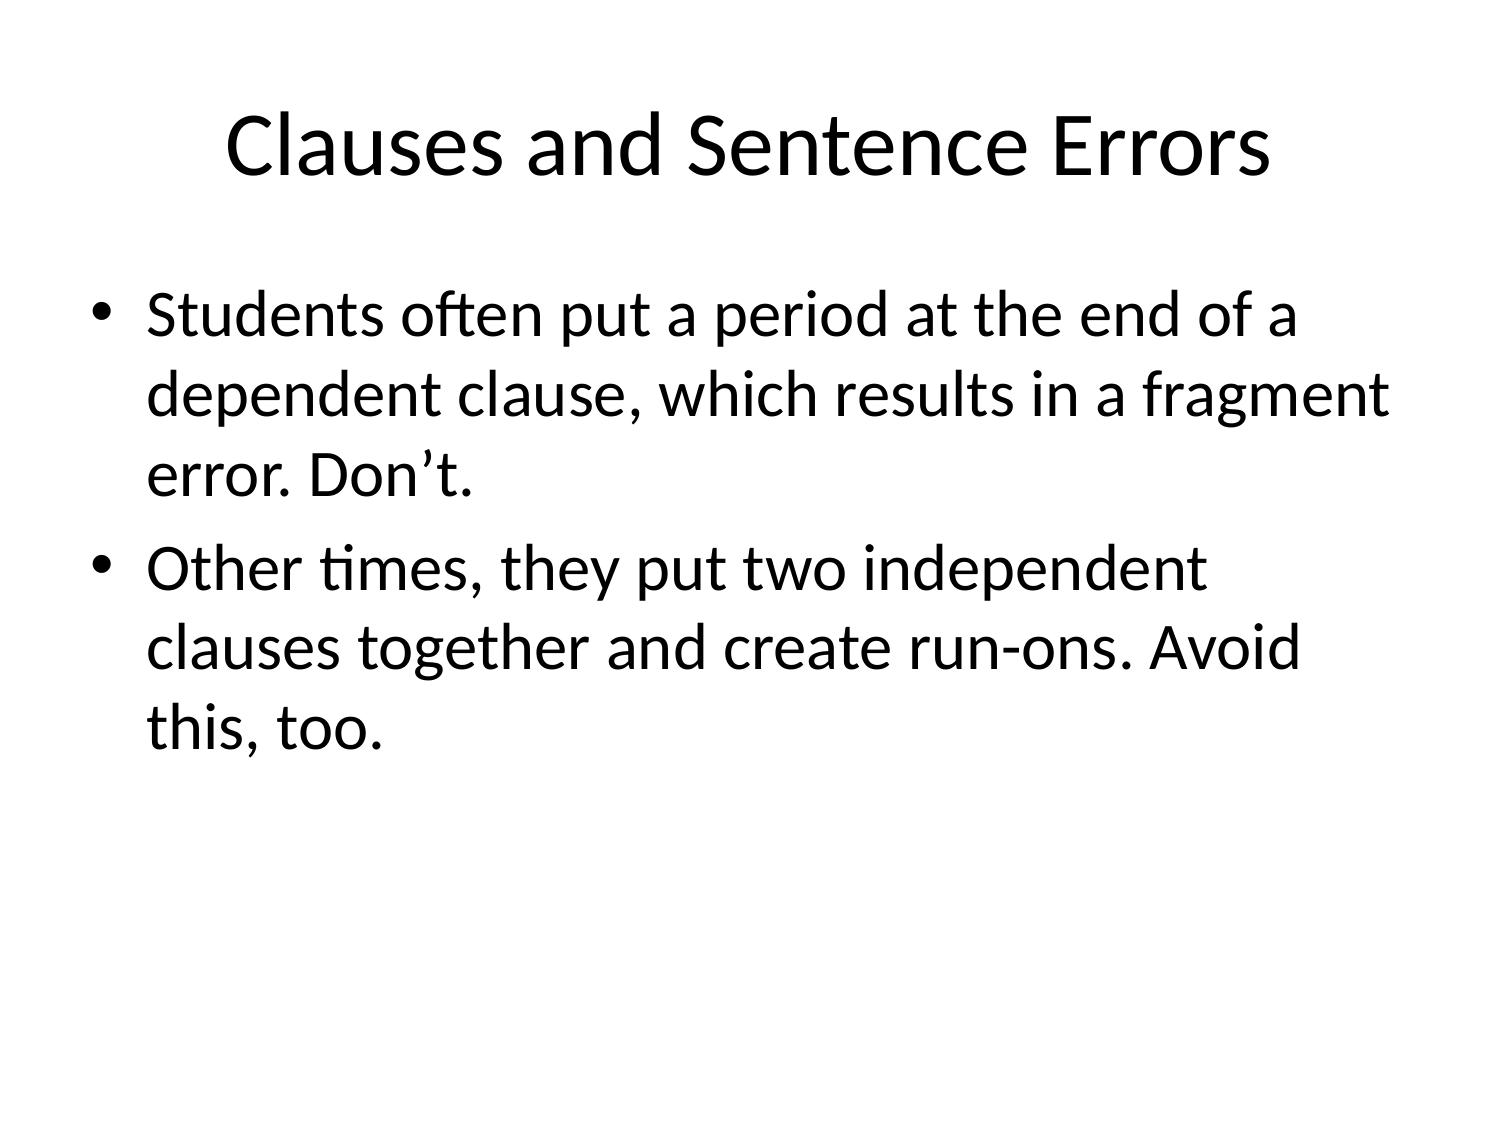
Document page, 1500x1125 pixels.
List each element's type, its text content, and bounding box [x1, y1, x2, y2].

title Clauses and Sentence Errors [75, 45, 1425, 233]
list Students often put a period at the end of a dependent clause, which results in a fragment error. Don’t. Other times, they put two independent clauses together and create run-ons. Avoid this, too. [75, 262, 1425, 1005]
